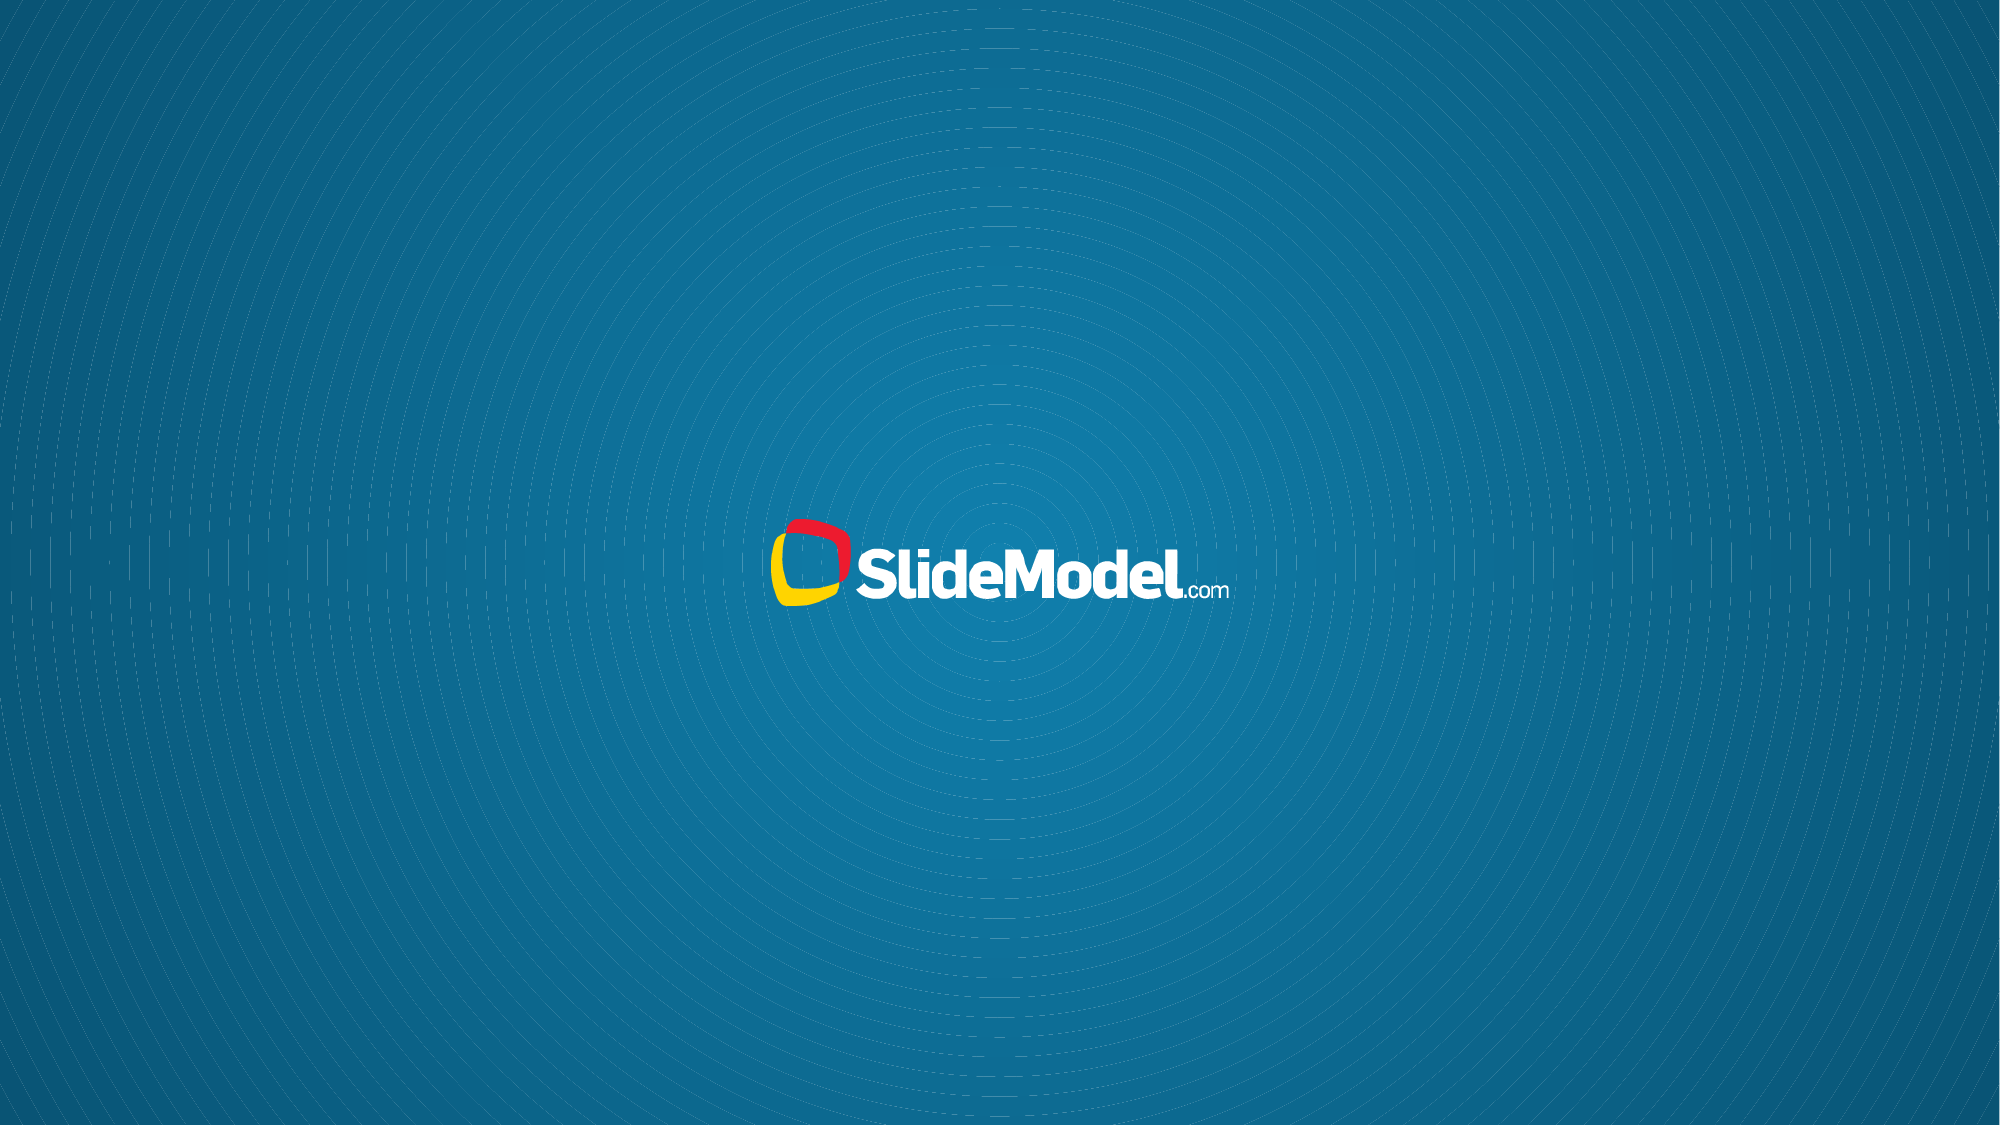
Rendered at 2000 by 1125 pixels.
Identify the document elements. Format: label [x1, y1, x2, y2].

picture [770, 519, 1229, 606]
